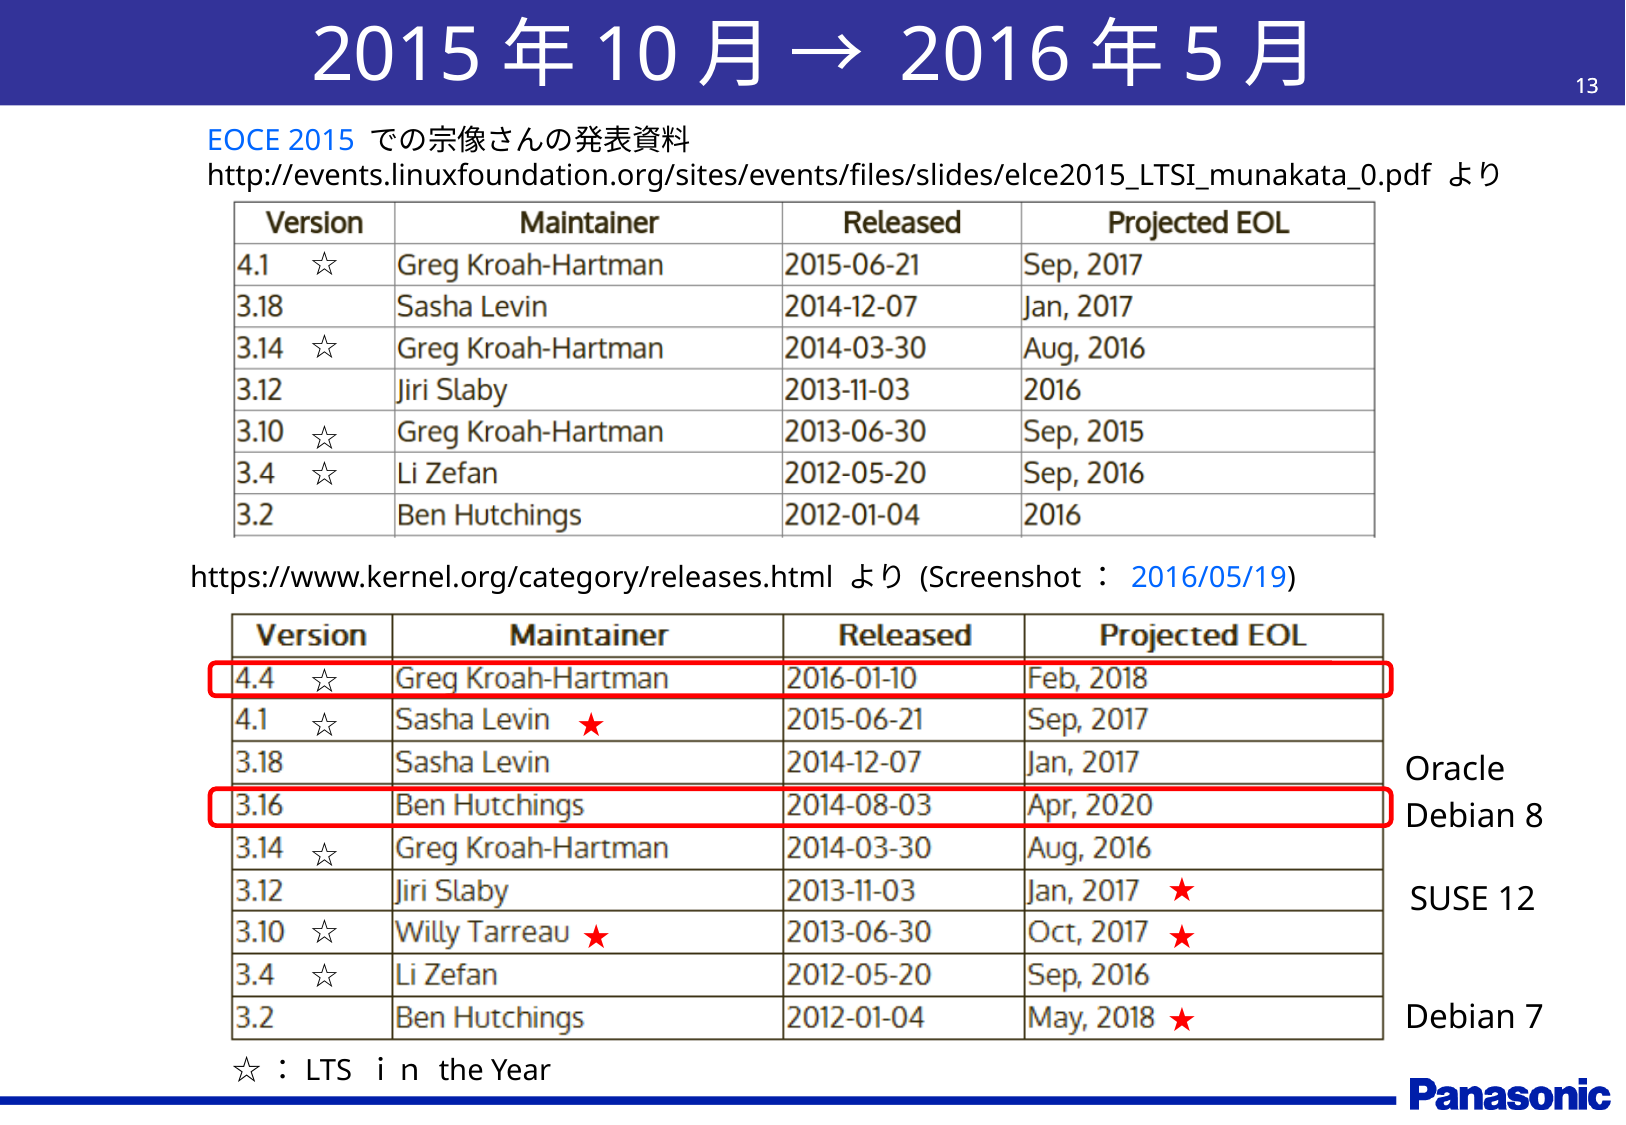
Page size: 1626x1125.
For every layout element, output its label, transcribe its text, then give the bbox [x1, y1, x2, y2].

text_box EOCE 2015 での宗像さんの発表資料 http://events.linuxfoundation.org/sites/events/files/slides/elce2015_LTSI_munakata_0.pdf より [192, 113, 1520, 199]
slide_number 13 [1522, 65, 1615, 106]
picture [0, 1077, 1616, 1110]
text_box Debian 8 [1421, 786, 1560, 842]
text_box ☆：LTS ｉｎ the Year [218, 1069, 566, 1094]
text_box SUSE 12 [1421, 869, 1551, 925]
text_box https://www.kernel.org/category/releases.html より (Screenshot： 2016/05/19) [175, 550, 209, 601]
text_box Debian 7 [1421, 987, 1560, 1043]
picture [209, 137, 1416, 1063]
text_box Oracle [1421, 739, 1521, 795]
title 2015年10月 → 2016年5月 [83, 0, 1547, 103]
